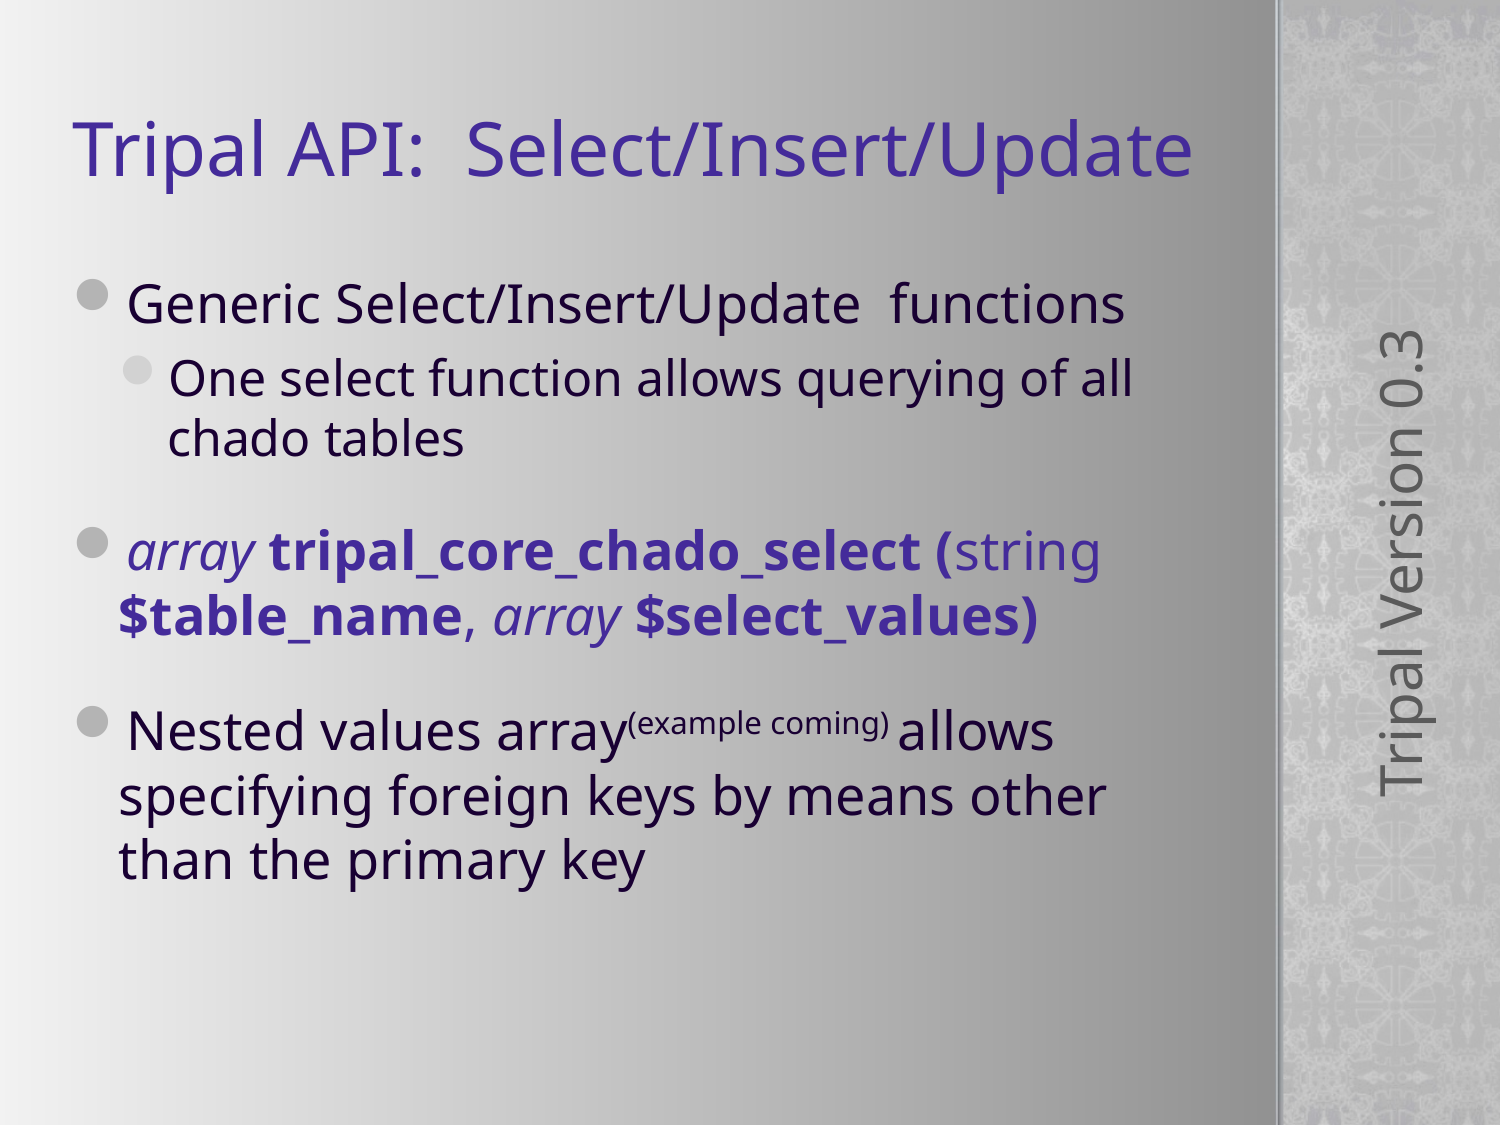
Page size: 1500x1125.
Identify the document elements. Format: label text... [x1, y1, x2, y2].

list Generic Select/Insert/Update functions One select function allows querying of all chado tables array tripal_core_chado_select (string $table_name, array $select_values) Nested values array(example coming) allows specifying foreign keys by means other than the primary key [57, 262, 1220, 1005]
title Tripal API: Select/Insert/Update [57, 86, 1220, 207]
picture [1275, 0, 1500, 1125]
